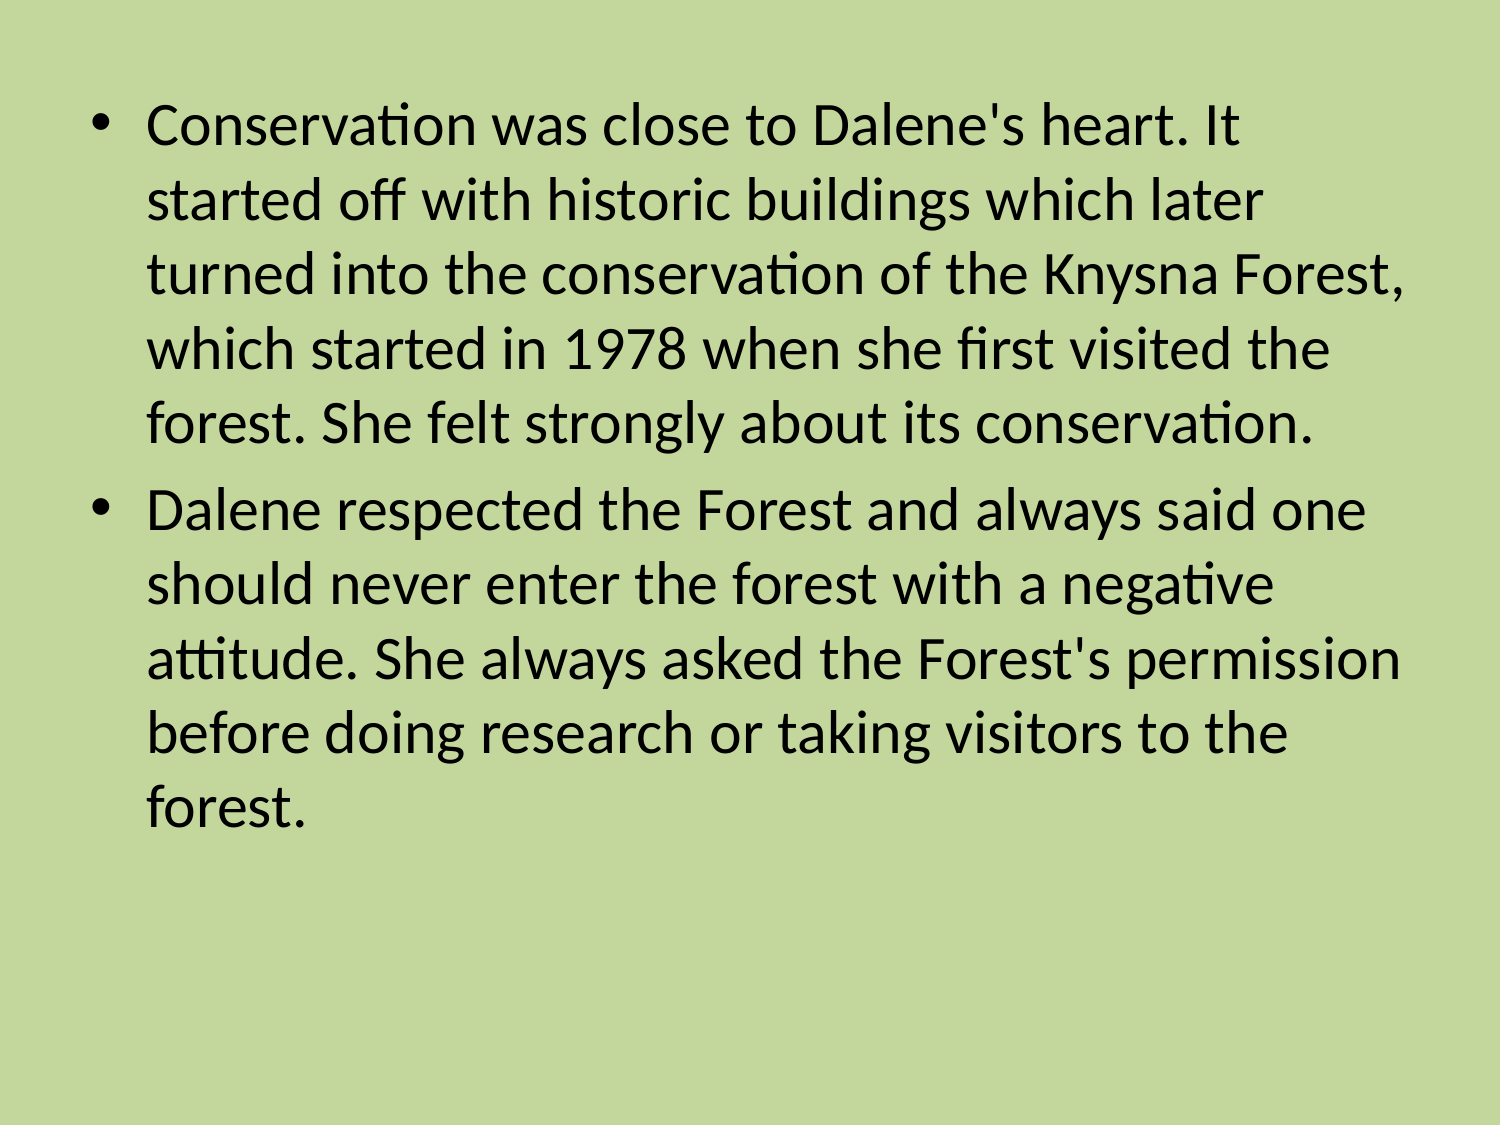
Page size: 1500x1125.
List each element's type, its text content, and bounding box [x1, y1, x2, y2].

list Conservation was close to Dalene's heart. It started off with historic buildings which later turned into the conservation of the Knysna Forest, which started in 1978 when she first visited the forest. She felt strongly about its conservation. Dalene respected the Forest and always said one should never enter the forest with a negative attitude. She always asked the Forest's permission before doing research or taking visitors to the forest. [75, 76, 1425, 1097]
